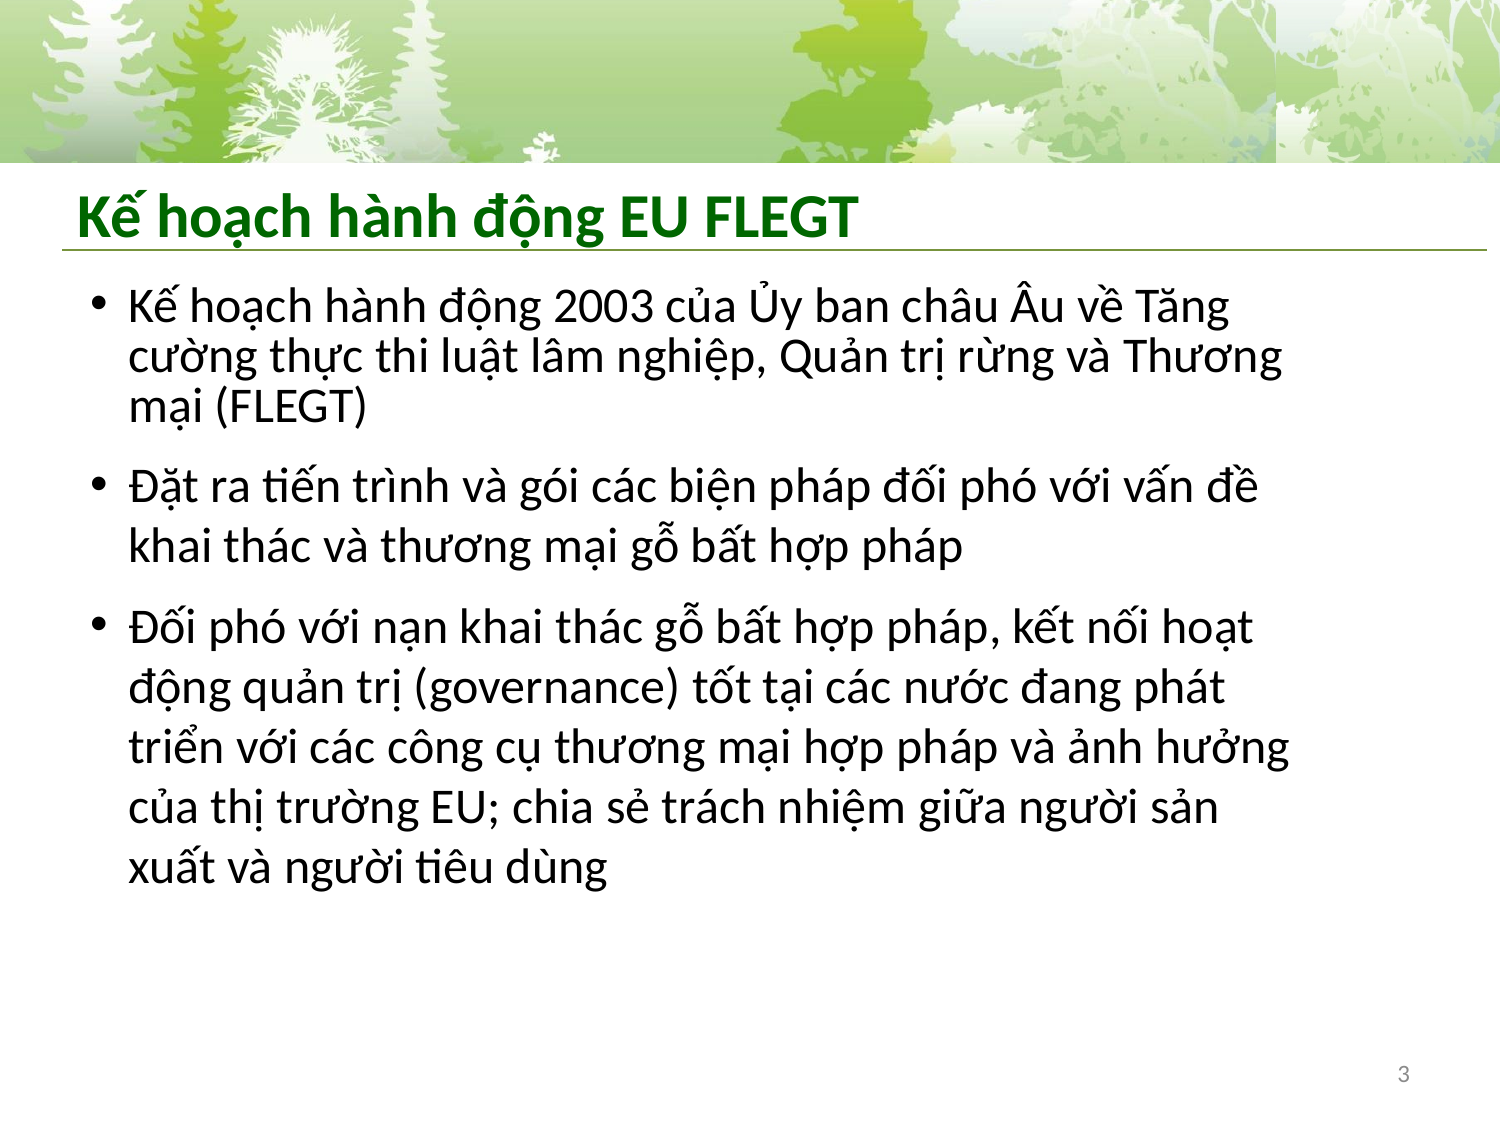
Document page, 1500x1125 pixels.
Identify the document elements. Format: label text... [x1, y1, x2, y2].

title Kế hoạch hành động EU FLEGT [62, 174, 1350, 250]
picture [0, 0, 1500, 163]
list Kế hoạch hành động 2003 của Ủy ban châu Âu về Tăng cường thực thi luật lâm nghiệp, Quản trị rừng và Thương mại (FLEGT) Đặt ra tiến trình và gói các biện pháp đối phó với vấn đề khai thác và thương mại gỗ bất hợp pháp Đối phó với nạn khai thác gỗ bất hợp pháp, kết nối hoạt động quản trị (governance) tốt tại các nước đang phát triển với các công cụ thương mại hợp pháp và ảnh hưởng của thị trường EU; chia sẻ trách nhiệm giữa người sản xuất và người tiêu dùng [75, 275, 1313, 1100]
slide_number 3 [1074, 1042, 1425, 1103]
